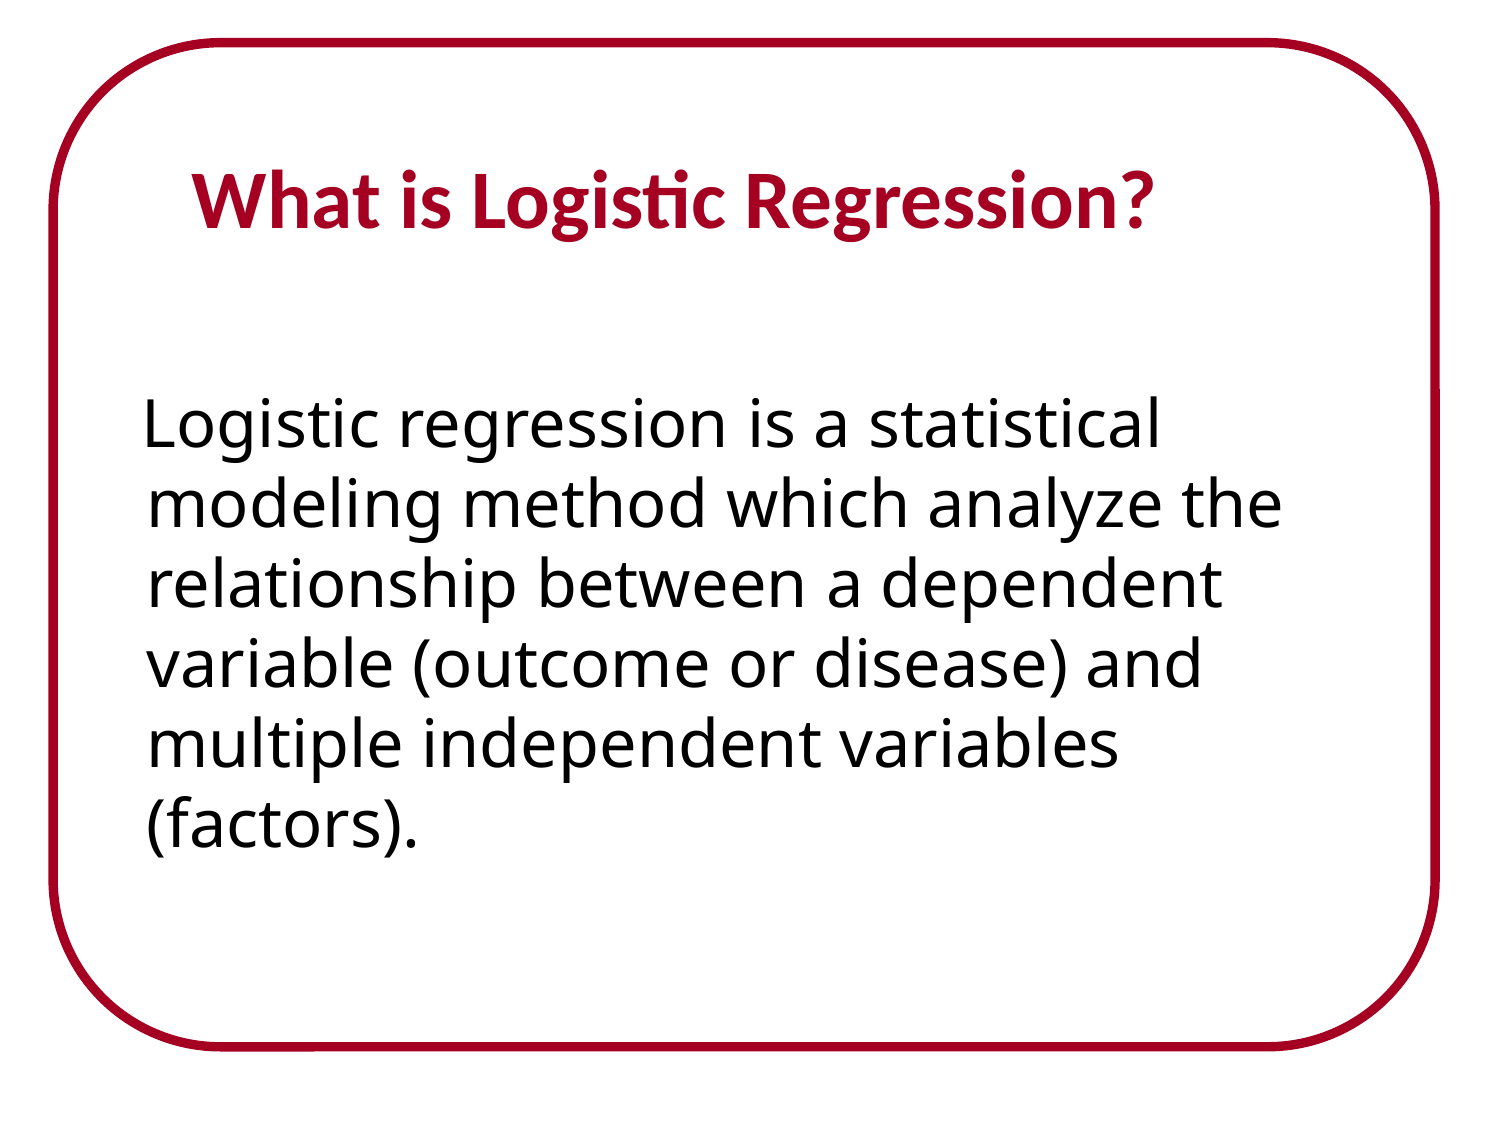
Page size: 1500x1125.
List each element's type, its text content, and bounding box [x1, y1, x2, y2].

title What is Logistic Regression? [0, 101, 1351, 290]
list Logistic regression is a statistical modeling method which analyze the relationship between a dependent variable (outcome or disease) and multiple independent variables (factors). [74, 373, 1426, 1012]
